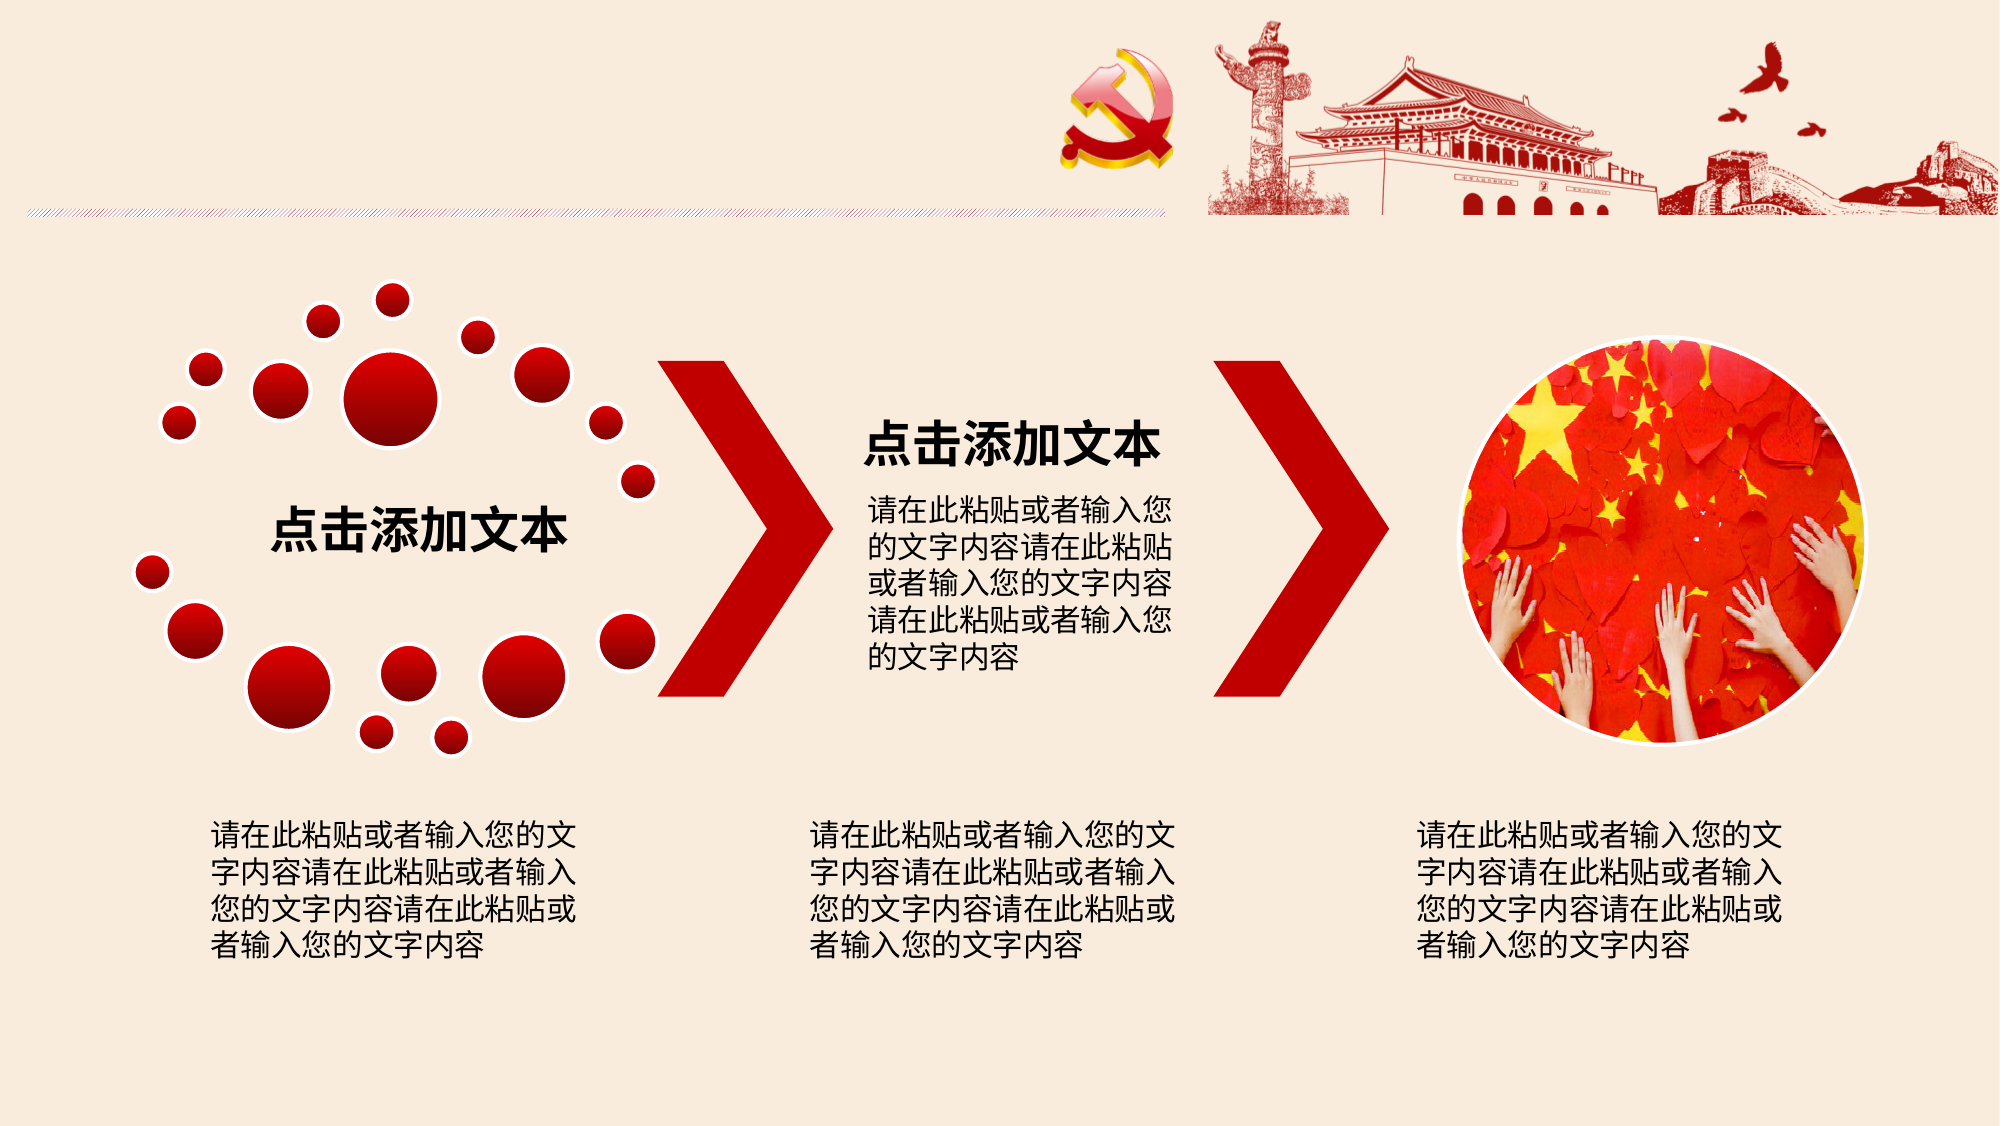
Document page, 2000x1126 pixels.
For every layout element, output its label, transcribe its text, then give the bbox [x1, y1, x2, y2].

text_box 请在此粘贴或者输入您的文字内容请在此粘贴或者输入您的文字内容请在此粘贴或者输入您的文字内容 [794, 808, 1206, 971]
text_box 点击添加文本 [847, 405, 1178, 480]
text_box 点击添加文本 [255, 491, 585, 567]
text_box 请在此粘贴或者输入您的文字内容请在此粘贴或者输入您的文字内容请在此粘贴或者输入您的文字内容 [1401, 808, 1813, 971]
text_box [371, 278, 414, 322]
text_box [131, 551, 174, 594]
text_box [430, 716, 473, 759]
text_box [339, 348, 442, 451]
text_box [478, 631, 570, 723]
text_box [584, 401, 628, 444]
text_box [657, 360, 834, 697]
picture [0, 0, 2000, 1126]
text_box [158, 401, 201, 444]
text_box [248, 358, 313, 423]
text_box [616, 460, 660, 503]
text_box 请在此粘贴或者输入您的文字内容请在此粘贴或者输入您的文字内容请在此粘贴或者输入您的文字内容 [195, 808, 607, 971]
text_box [302, 300, 345, 343]
text_box [355, 711, 398, 754]
text_box [163, 598, 228, 664]
text_box [595, 609, 660, 674]
text_box [184, 348, 227, 391]
text_box [1456, 335, 1869, 747]
text_box [456, 316, 500, 359]
text_box [510, 342, 575, 407]
text_box [1213, 360, 1390, 697]
text_box [376, 641, 441, 706]
text_box [243, 641, 335, 734]
text_box 请在此粘贴或者输入您的文字内容请在此粘贴或者输入您的文字内容请在此粘贴或者输入您的文字内容 [852, 483, 1190, 682]
text_box [160, 451, 640, 610]
